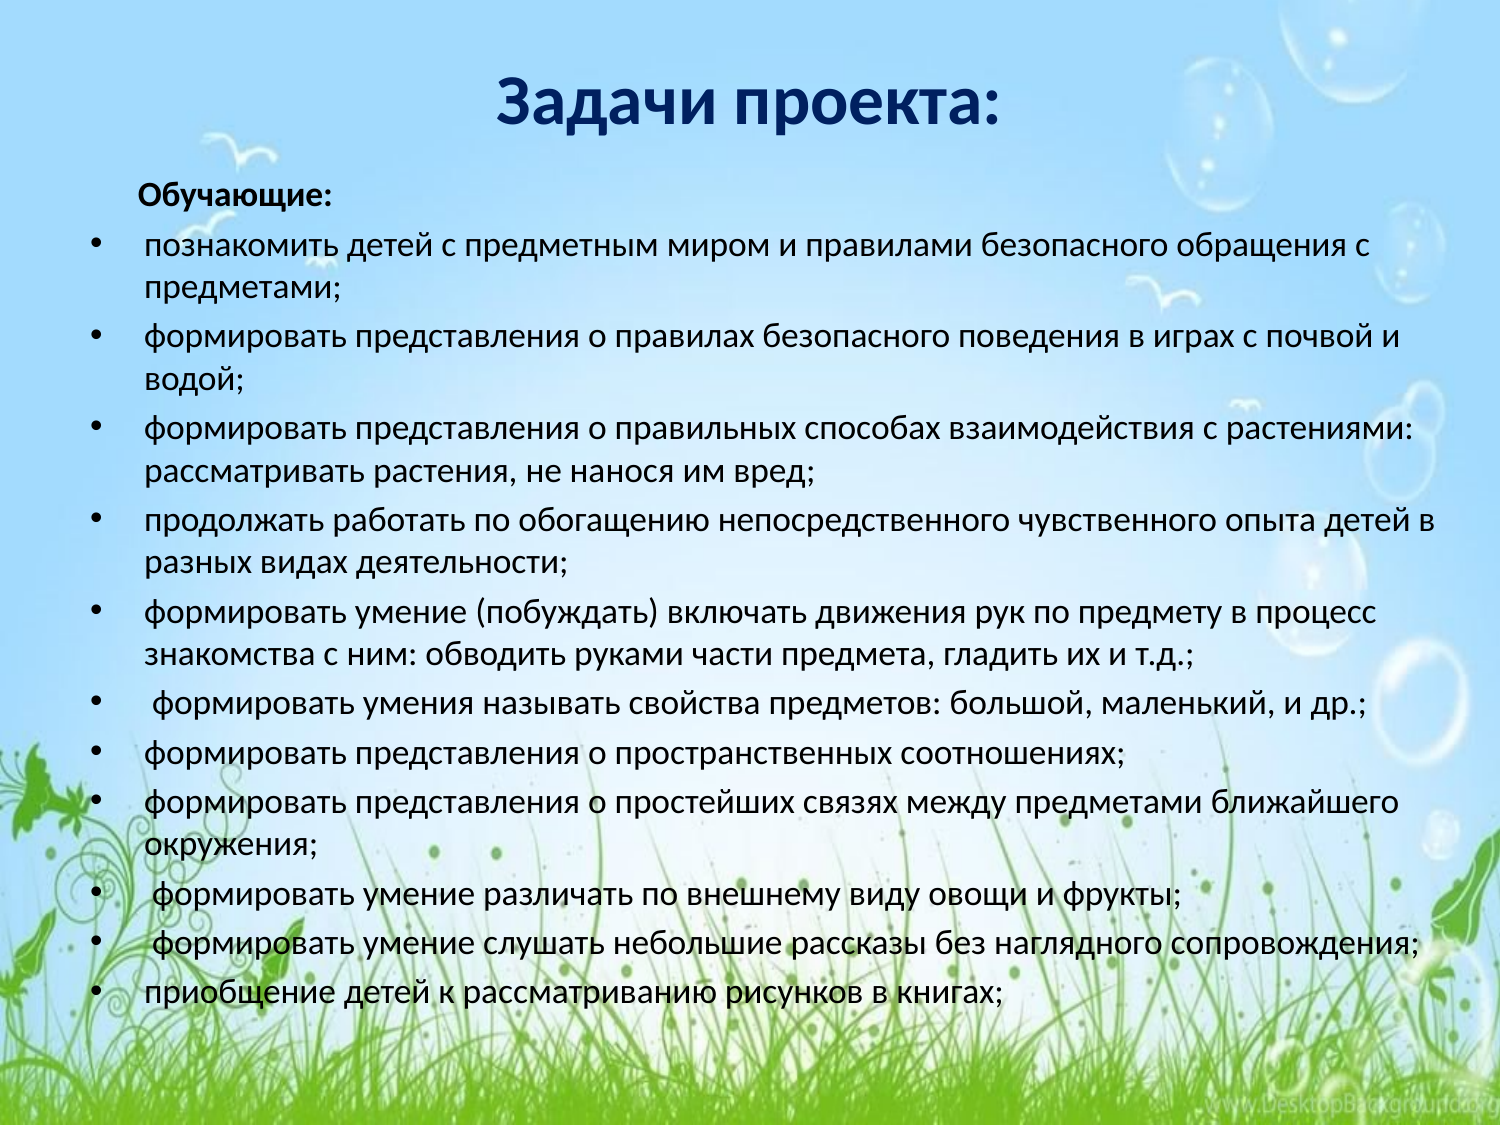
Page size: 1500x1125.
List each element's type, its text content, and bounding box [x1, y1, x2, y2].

title Задачи проекта: [75, 45, 1425, 164]
list Обучающие: познакомить детей с предметным миром и правилами безопасного обращения с предметами; формировать представления о правилах безопасного поведения в играх с почвой и водой; формировать представления о правильных способах взаимодействия с растениями: рассматривать растения, не нано­ся им вред; продолжать работать по обогащению непосредственного чувственного опыта детей в разных видах деятельности; формировать умение (побуждать) включать движения рук по предмету в процесс знакомства с ним: обводить руками части предмета, гладить их и т.д.; формировать умения называть свойства предметов: большой, маленький, и др.; формировать представления о пространственных соотношениях; формировать представления о простейших связях между предметами ближайшего окружения; формировать умение различать по внешнему виду овощи и фрукты; формировать умение слушать небольшие рассказы без наглядного со­провождения; приобщение детей к рассматриванию рисунков в книгах; [75, 164, 1454, 1079]
picture [0, 0, 1500, 1125]
